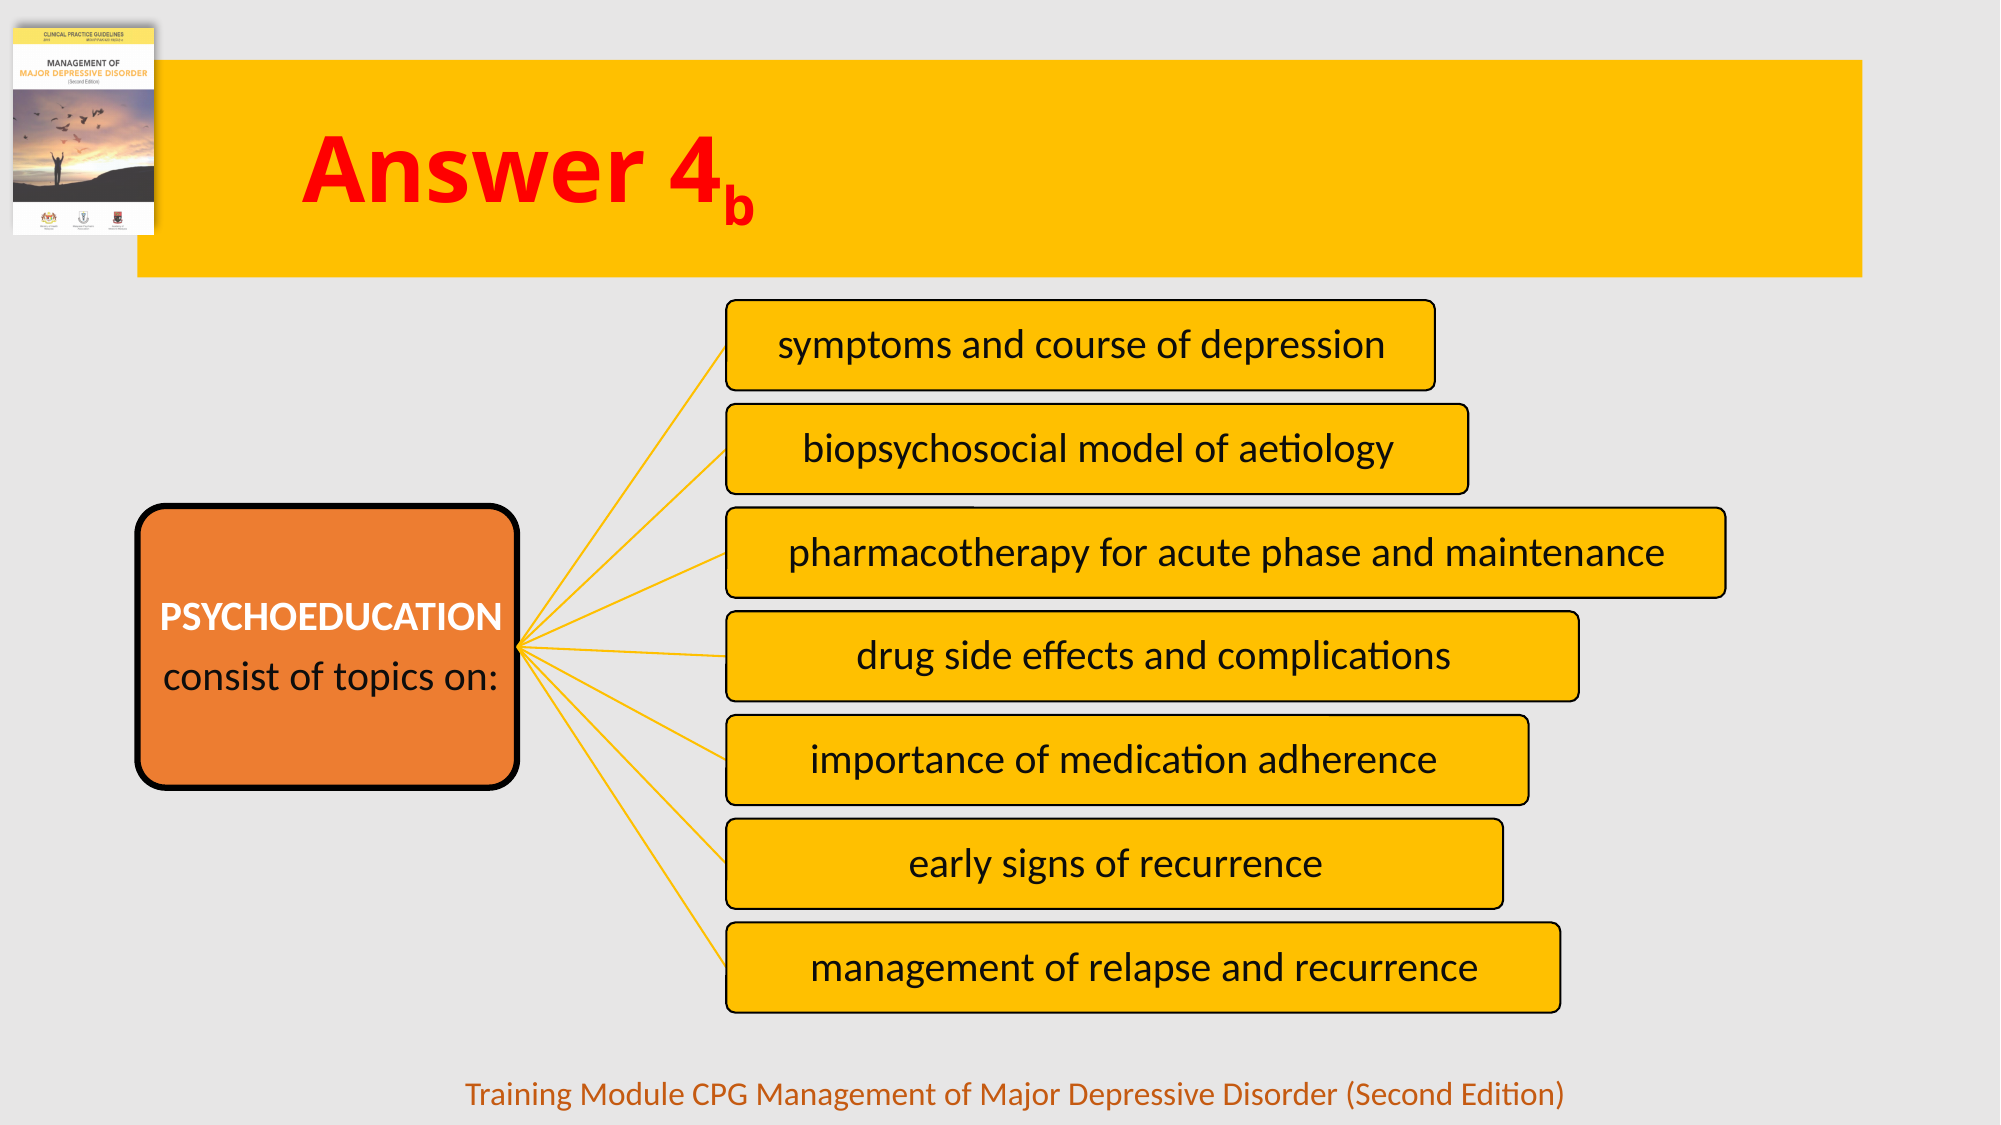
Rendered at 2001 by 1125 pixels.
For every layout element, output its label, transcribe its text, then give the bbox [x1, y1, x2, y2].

picture [13, 28, 154, 235]
title Answer 4b [137, 59, 1863, 278]
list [137, 299, 1863, 1014]
text_box Training Module CPG Management of Major Depressive Disorder (Second Edition) [450, 1065, 1832, 1120]
